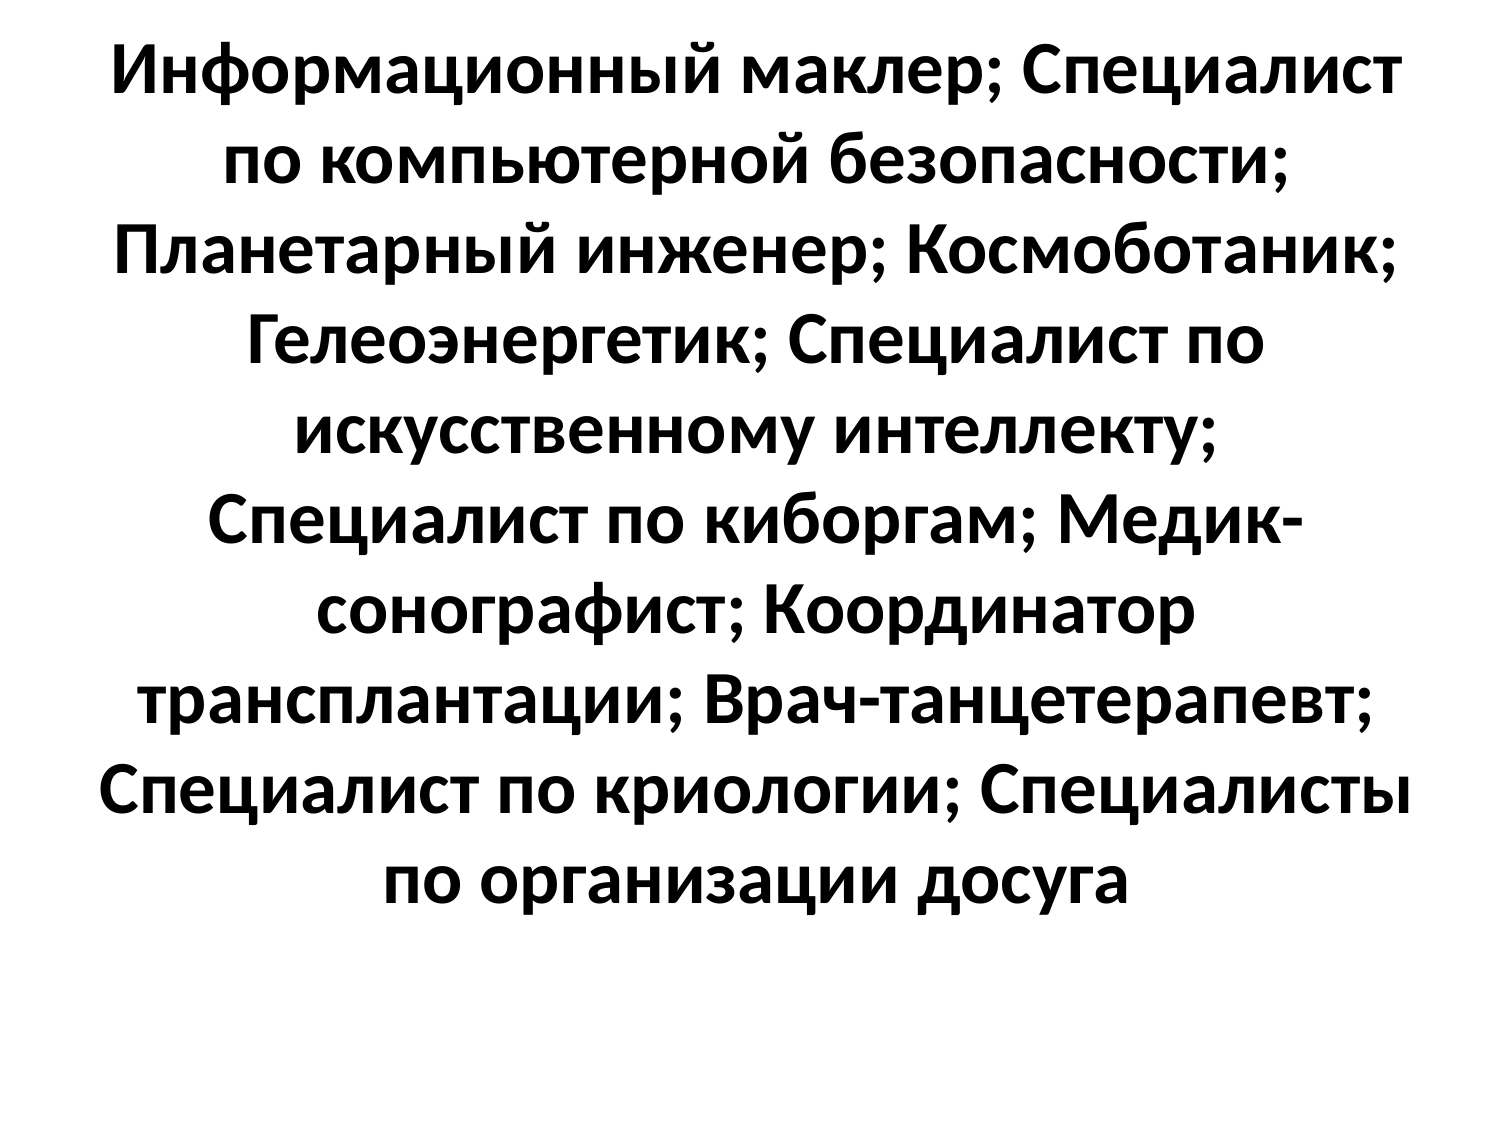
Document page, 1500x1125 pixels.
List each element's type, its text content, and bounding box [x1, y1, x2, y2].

title Информационный маклер; Специалист по компьютерной безопасности; Планетарный инженер; Космоботаник; Гелеоэнергетик; Специалист по искусственному интеллекту; Специалист по киборгам; Медик-сонографист; Координатор трансплантации; Врач-танцетерапевт; Специалист по криологии; Специалисты по организации досуга [82, 375, 1432, 563]
